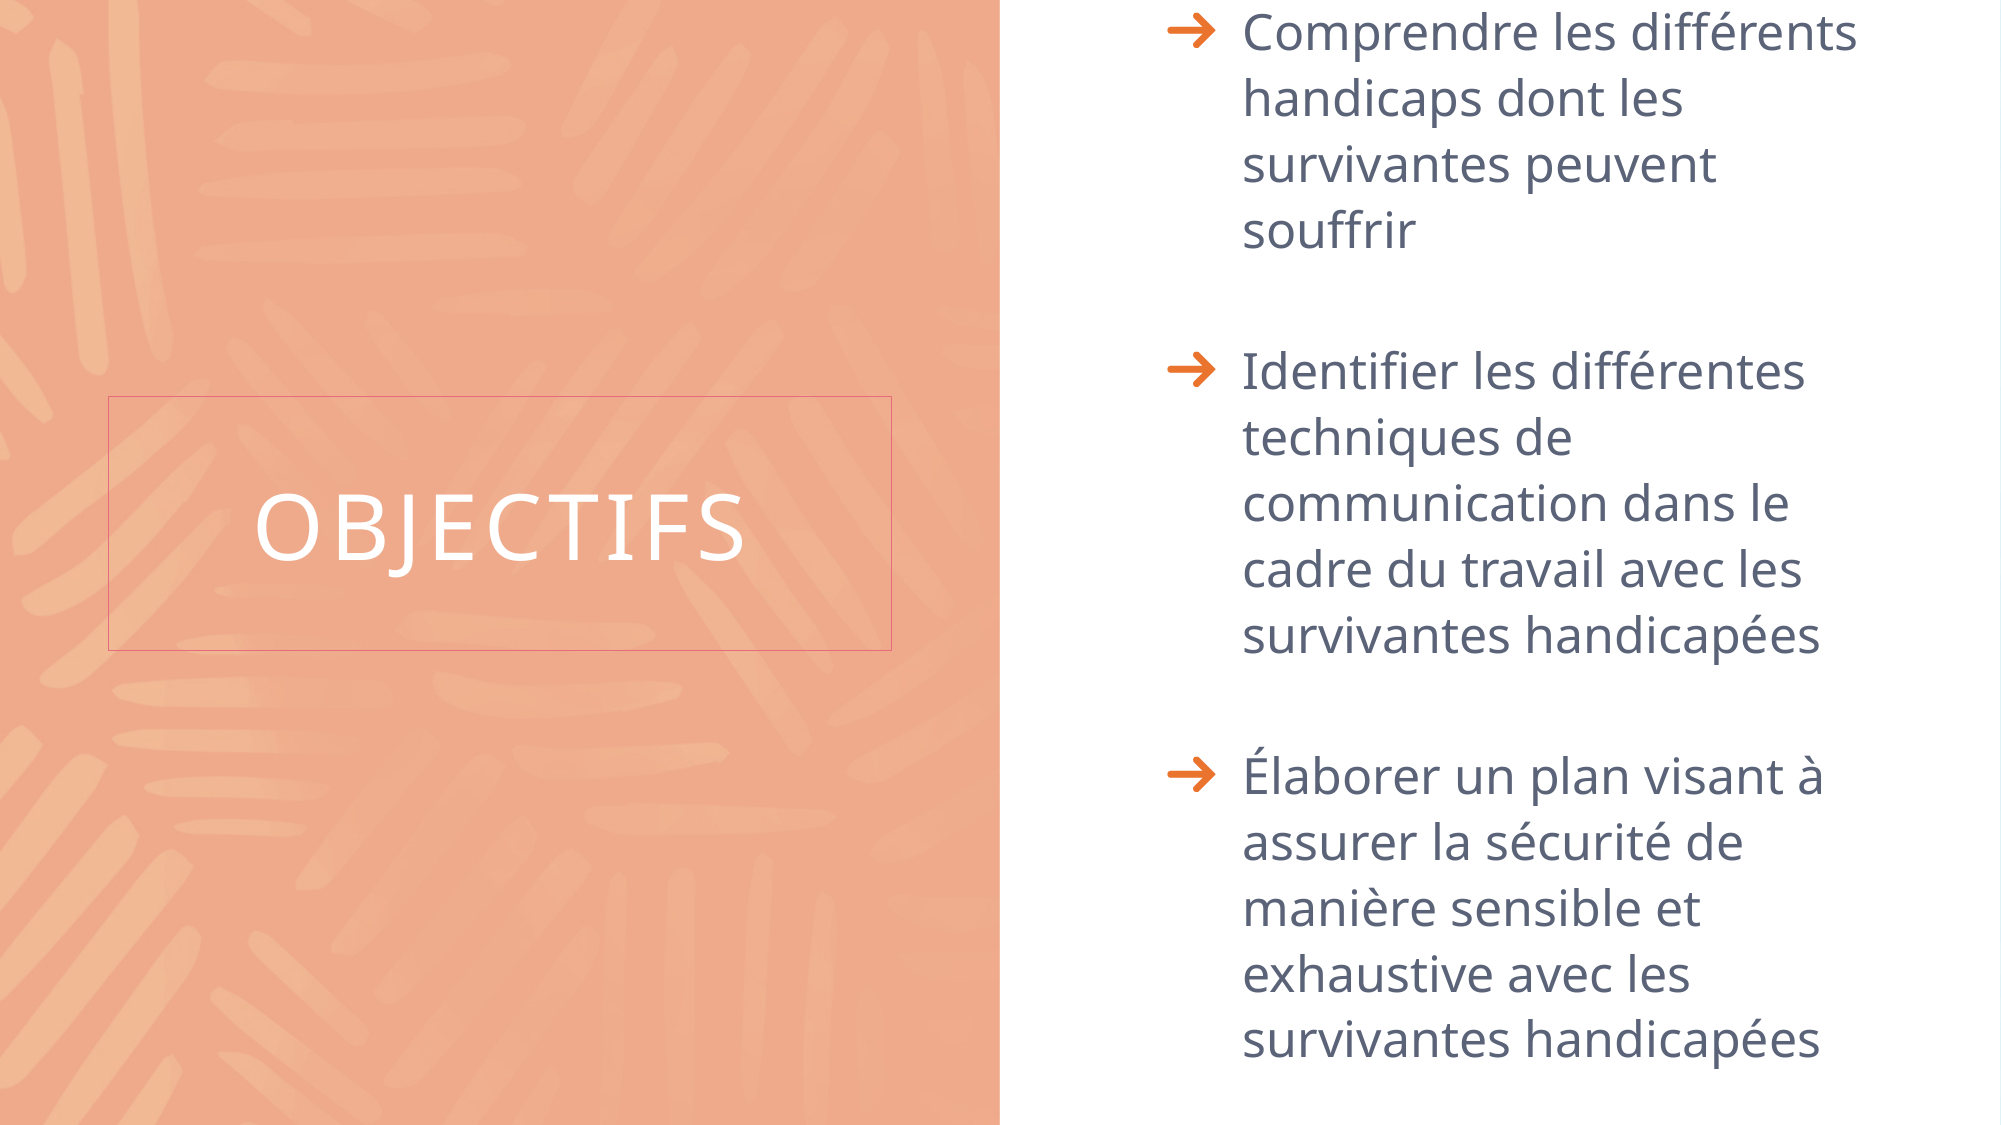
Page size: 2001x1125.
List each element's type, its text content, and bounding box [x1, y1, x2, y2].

picture [0, 0, 2001, 1125]
text_box Objectifs [108, 396, 892, 651]
text_box Comprendre les différents handicaps dont les survivantes peuvent souffrir Identifier les différentes techniques de communication dans le cadre du travail avec les survivantes handicapées Élaborer un plan visant à assurer la sécurité de manière sensible et exhaustive avec les survivantes handicapées [1160, 187, 1895, 1017]
